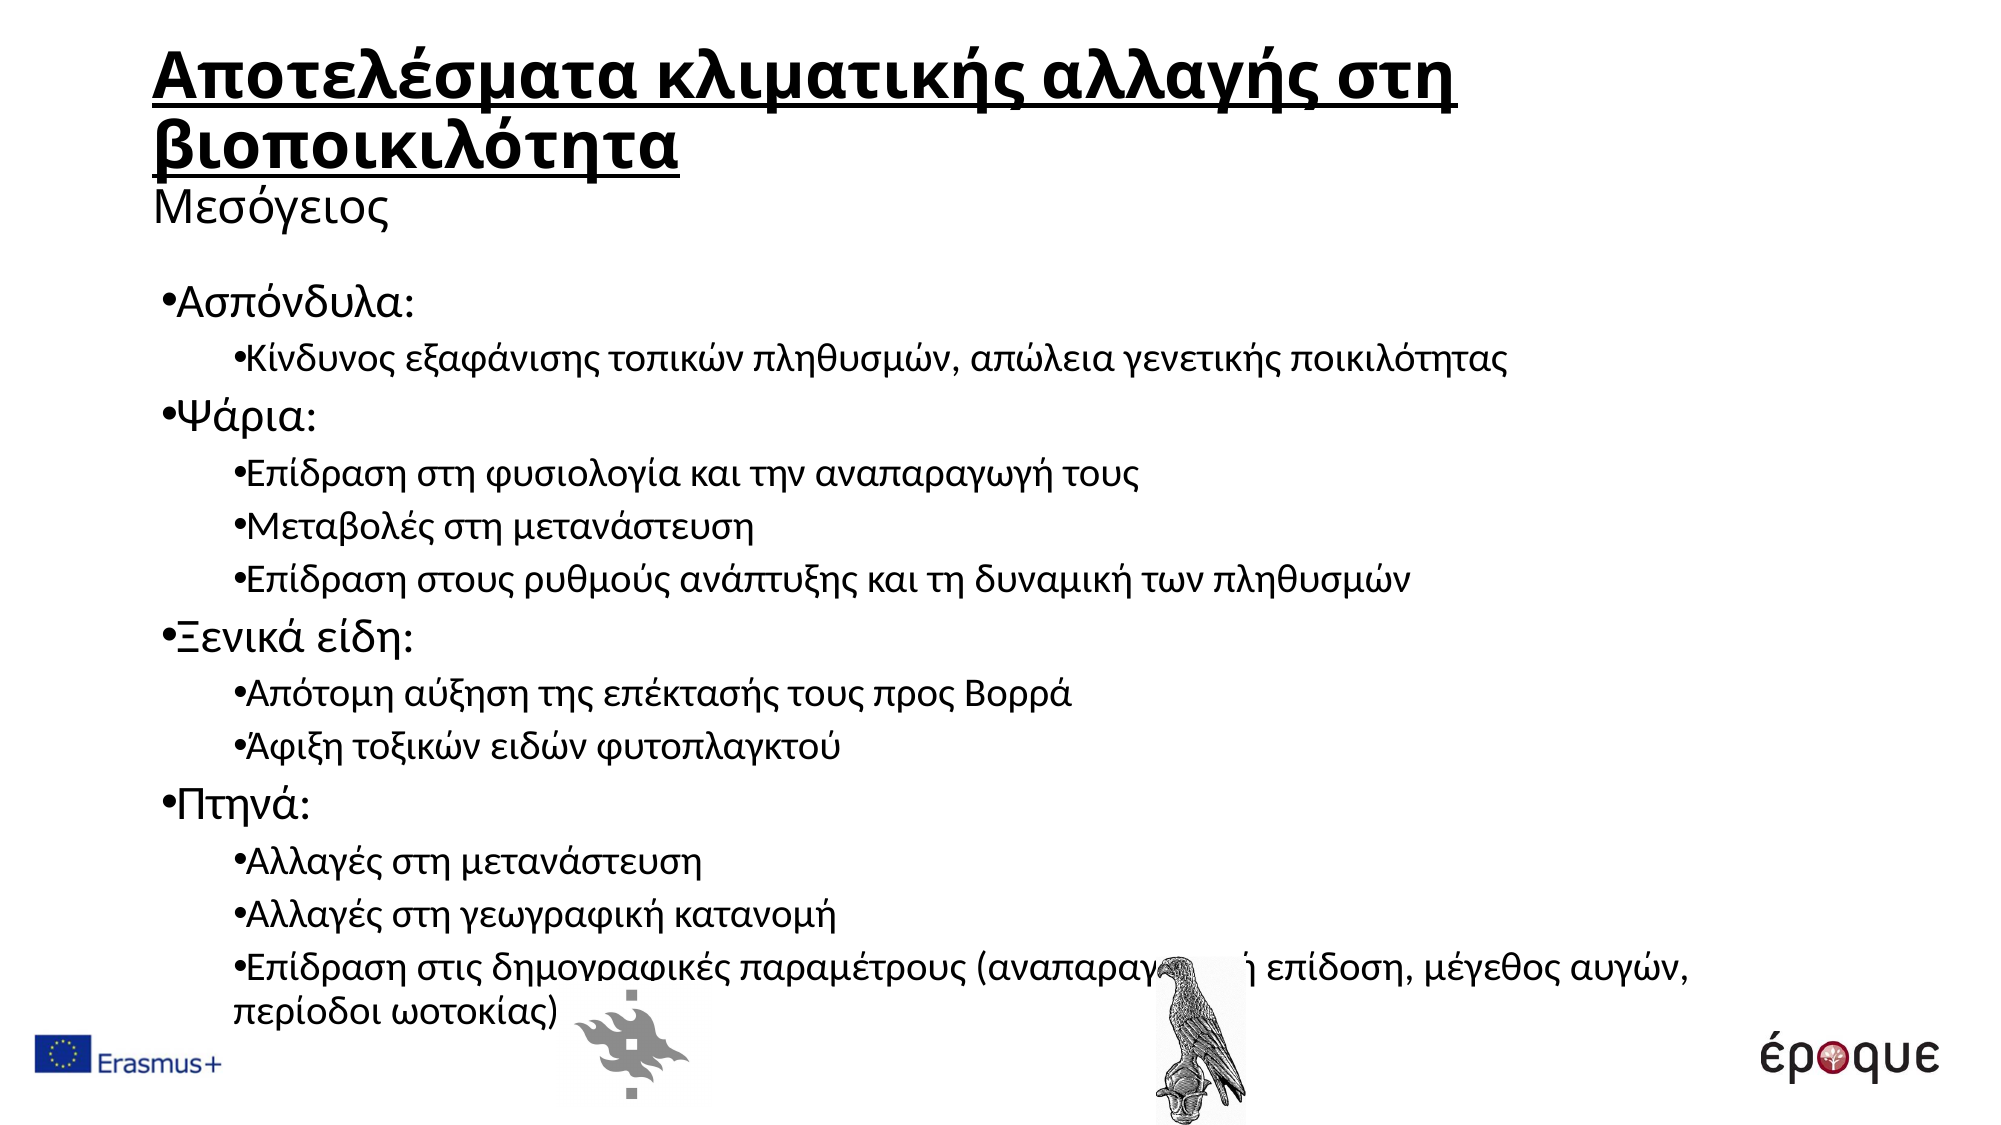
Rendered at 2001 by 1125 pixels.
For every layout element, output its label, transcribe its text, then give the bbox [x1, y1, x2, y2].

picture [1761, 1031, 1939, 1084]
picture [556, 981, 712, 1107]
list Ασπόνδυλα: Κίνδυνος εξαφάνισης τοπικών πληθυσμών, απώλεια γενετικής ποικιλότητας Ψάρια: Επίδραση στη φυσιολογία και την αναπαραγωγή τους Mεταβολές στη μετανάστευση Επίδραση στους ρυθμούς ανάπτυξης και τη δυναμική των πληθυσμών Ξενικά είδη: Απότομη αύξηση της επέκτασής τους προς Βορρά Άφιξη τοξικών ειδών φυτοπλαγκτού Πτηνά: Αλλαγές στη μετανάστευση Αλλαγές στη γεωγραφική κατανομή Επίδραση στις δημογραφικές παραμέτρους (αναπαραγωγική επίδοση, μέγεθος αυγών, περίοδοι ωοτοκίας) [73, 267, 1863, 1042]
picture [33, 1024, 223, 1084]
picture [1156, 956, 1246, 1125]
title Αποτελέσματα κλιματικής αλλαγής στη βιοποικιλότητα Mεσόγειος [137, 34, 1863, 242]
